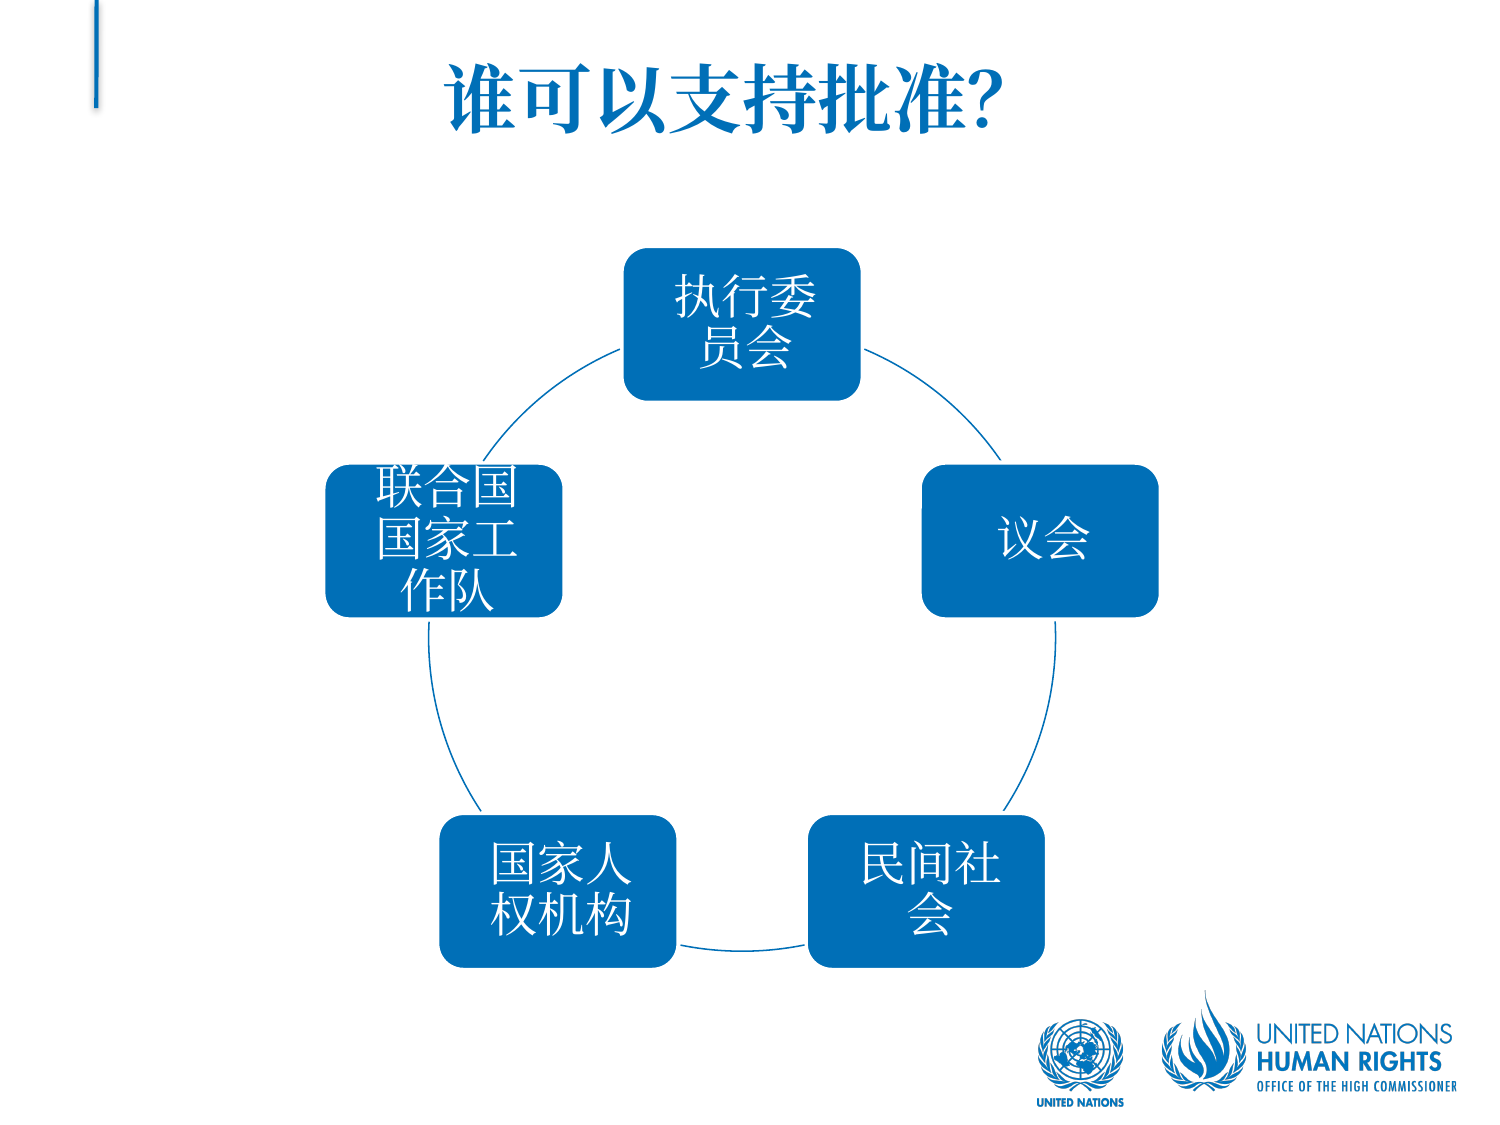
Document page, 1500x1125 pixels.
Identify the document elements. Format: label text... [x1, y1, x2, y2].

title 谁可以支持批准？ [121, 45, 1363, 224]
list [121, 245, 1363, 981]
picture [1037, 990, 1457, 1107]
